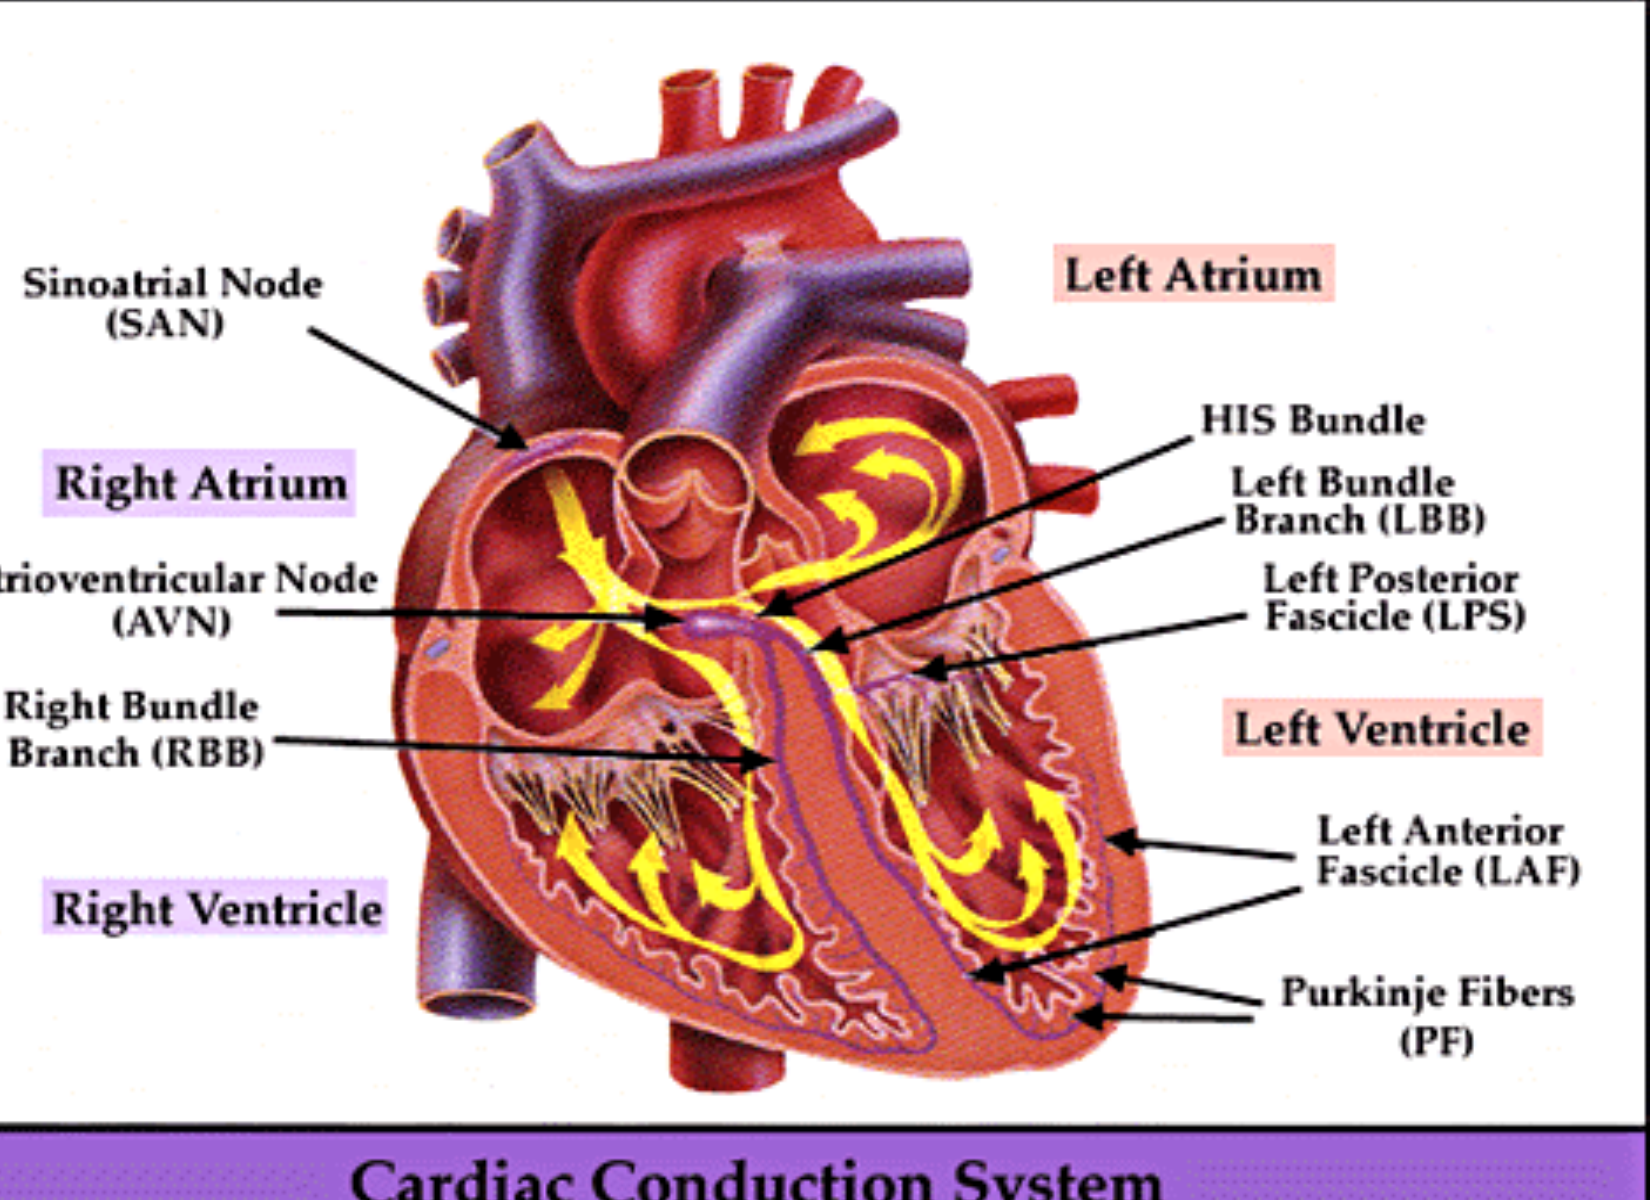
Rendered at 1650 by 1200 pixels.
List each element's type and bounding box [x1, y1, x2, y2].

list [0, 0, 1650, 1200]
